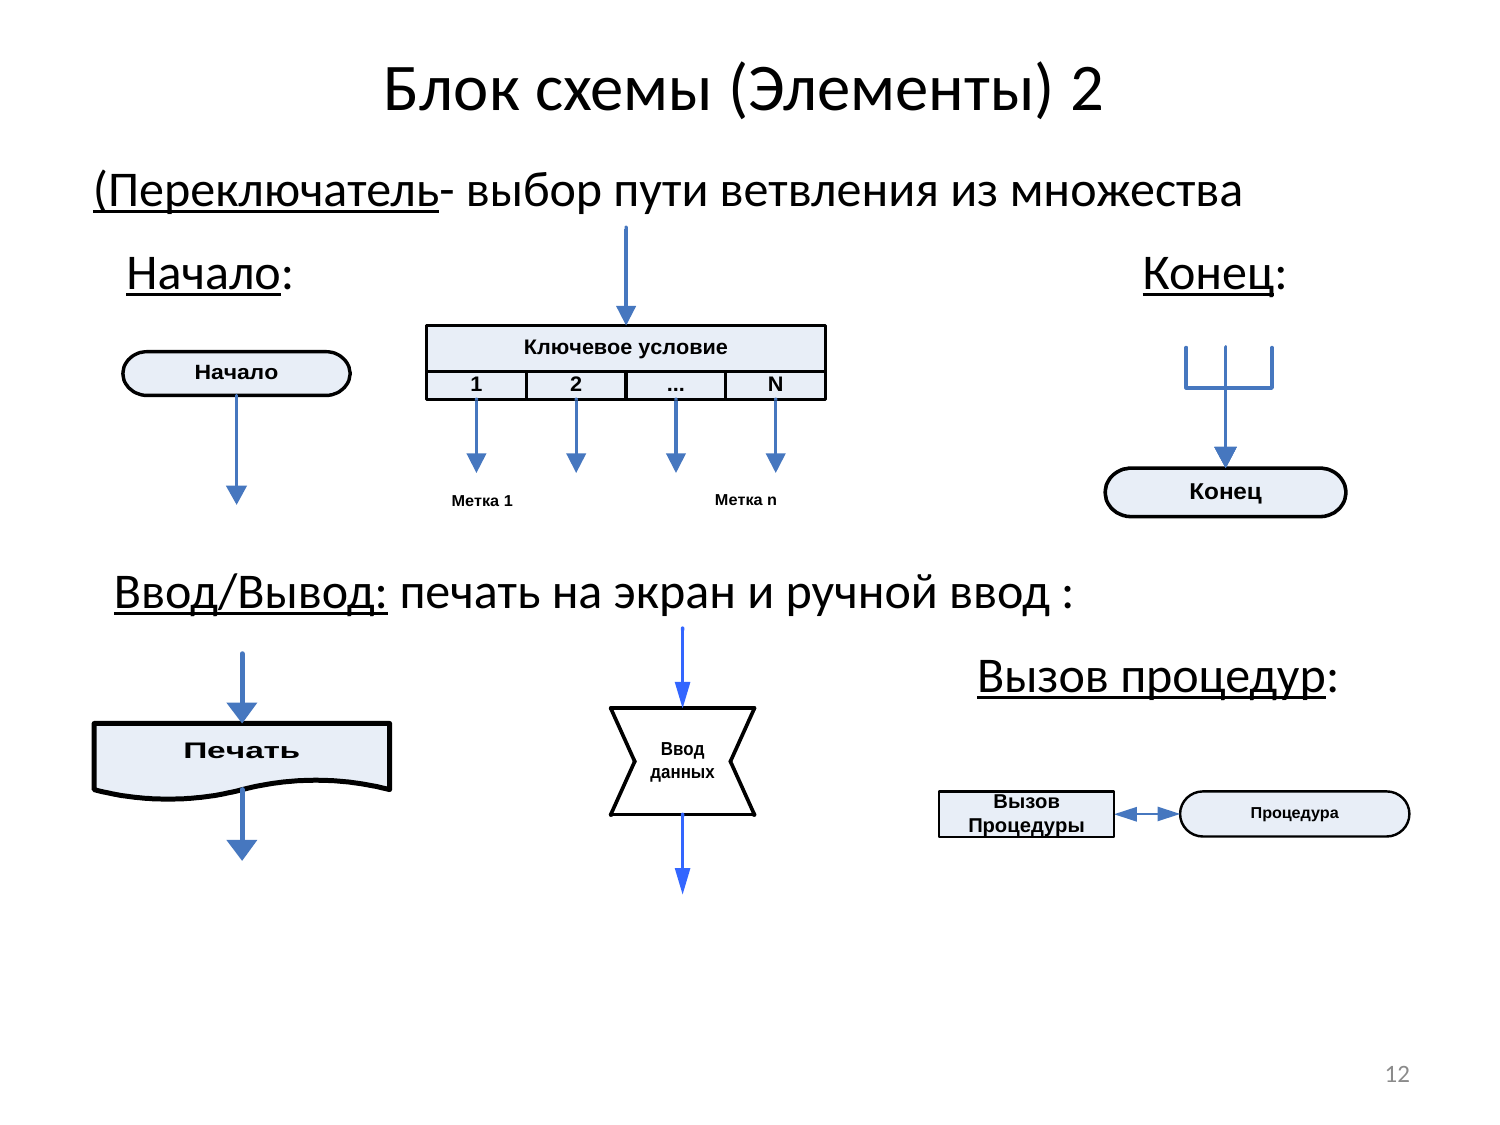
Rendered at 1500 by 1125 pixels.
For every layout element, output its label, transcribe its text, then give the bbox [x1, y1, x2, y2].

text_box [1075, 325, 1377, 545]
text_box (Переключатель- выбор пути ветвления из множества [78, 148, 1429, 268]
title Блок схемы (Элементы) 2 [135, 19, 1353, 148]
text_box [879, 737, 1426, 873]
text_box Ввод/Вывод: печать на экран и ручной ввод : [99, 550, 1117, 669]
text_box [419, 207, 855, 572]
slide_number 12 [1074, 1042, 1425, 1103]
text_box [466, 621, 899, 906]
text_box Начало: [111, 231, 311, 324]
text_box Конец: [1128, 231, 1329, 324]
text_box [88, 632, 396, 882]
text_box Вызов процедур: [962, 635, 1423, 730]
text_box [94, 326, 379, 524]
